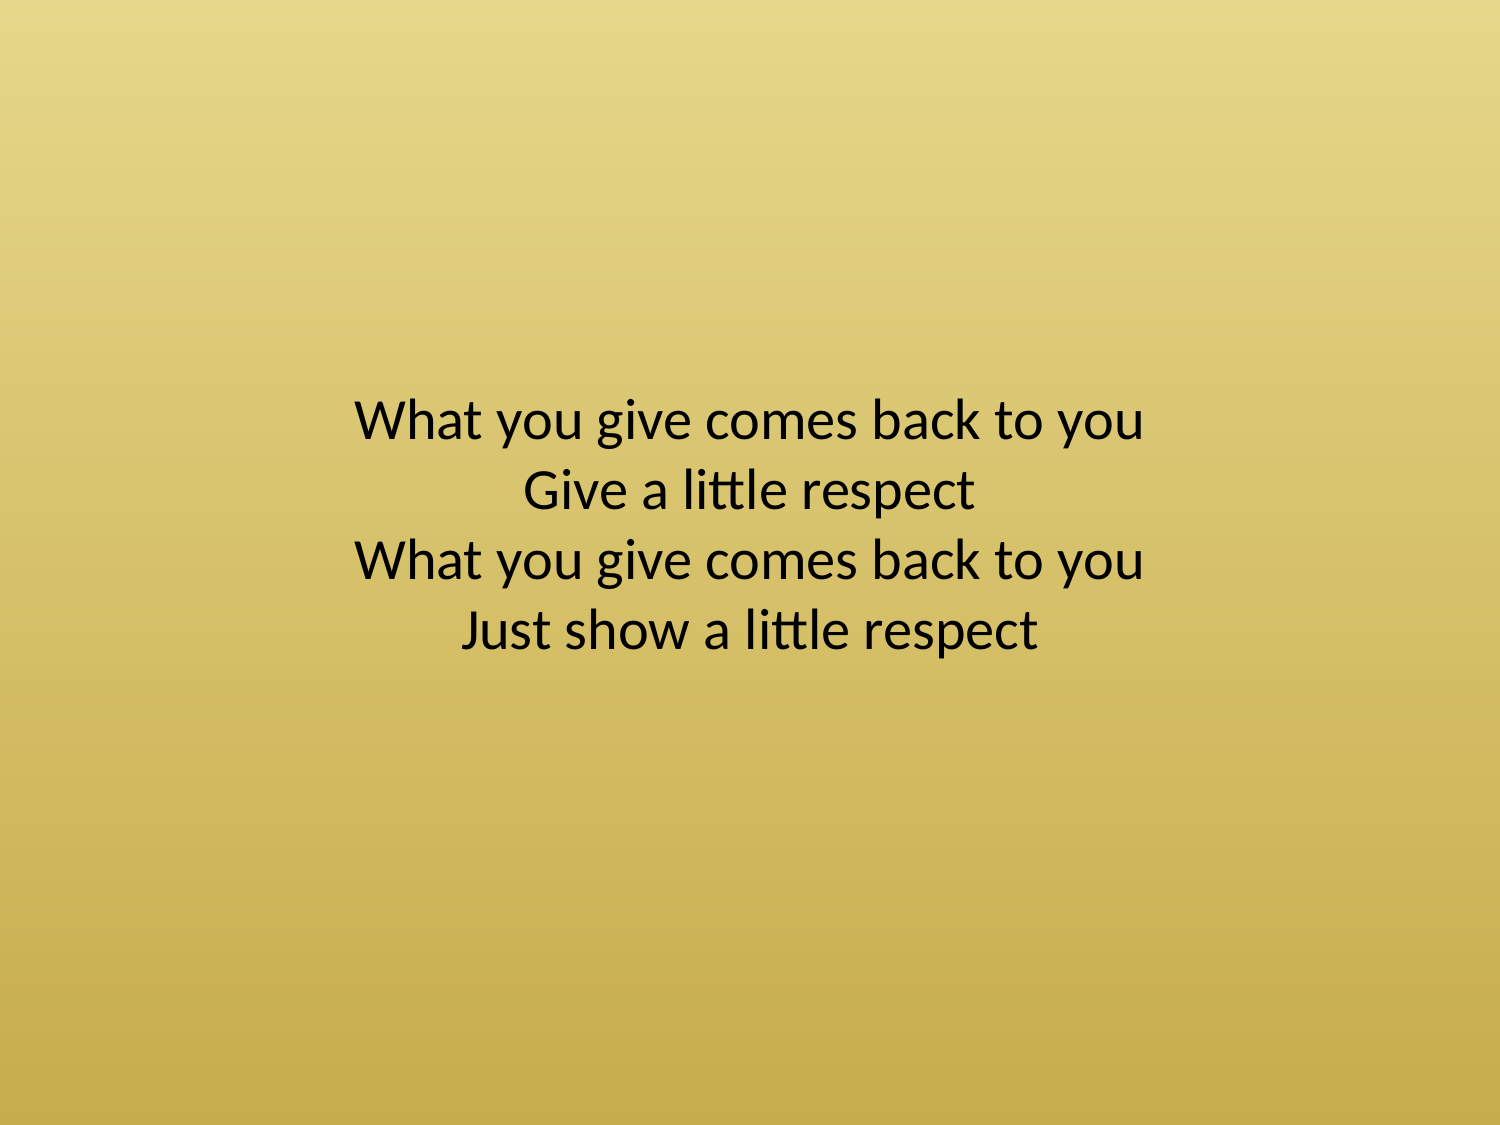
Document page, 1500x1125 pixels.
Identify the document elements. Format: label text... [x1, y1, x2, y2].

text_box What you give comes back to you Give a little respect What you give comes back to you Just show a little respect [0, 373, 1500, 669]
